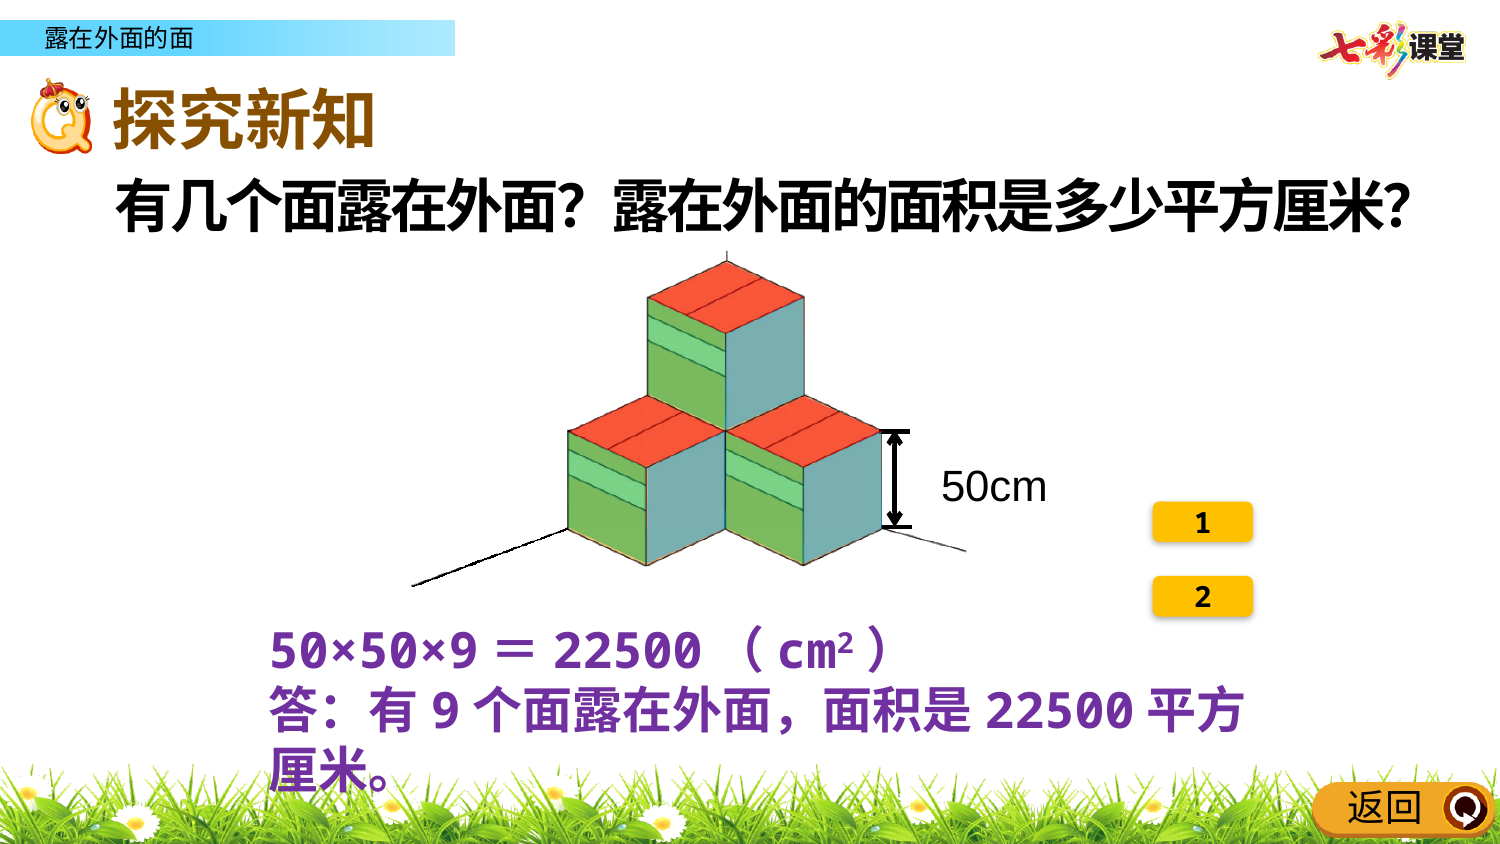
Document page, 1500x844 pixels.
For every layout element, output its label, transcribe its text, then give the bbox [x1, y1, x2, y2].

picture [1316, 20, 1468, 80]
text_box 有几个面露在外面？露在外面的面积是多少平方厘米？ [100, 161, 1412, 247]
text_box 50×50×9＝22500（cm2） 答：有9个面露在外面，面积是22500平方厘米。 [253, 610, 1306, 806]
text_box 2 [1152, 575, 1254, 610]
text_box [878, 429, 913, 528]
text_box 50cm [977, 449, 1134, 518]
picture [0, 764, 1500, 844]
text_box 1 [1152, 501, 1253, 543]
text_box 探究新知 [100, 72, 404, 164]
picture [31, 78, 92, 154]
picture [386, 235, 972, 605]
